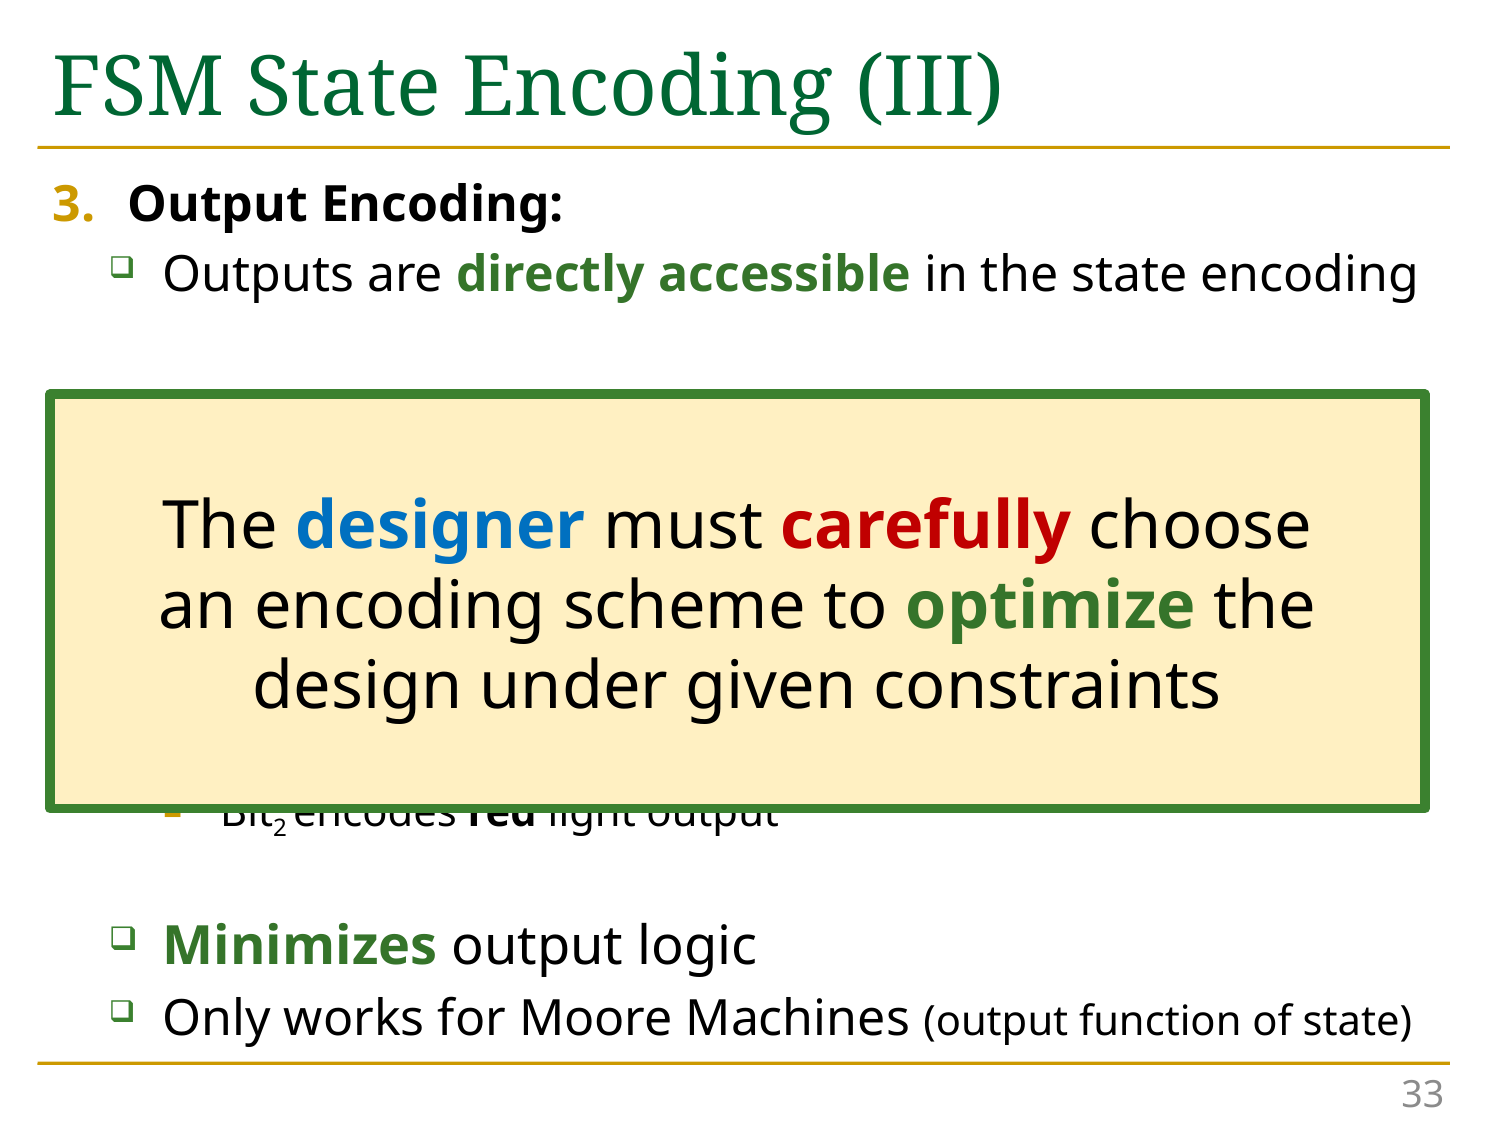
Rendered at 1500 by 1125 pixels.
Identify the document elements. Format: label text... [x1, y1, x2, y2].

list Output Encoding: Outputs are directly accessible in the state encoding For example, since we have 3 outputs (light color), encode state with 3 bits, where each bit represents a color Example states: 001, 010, 100, 110 Bit0 encodes green light output, Bit1 encodes yellow light output Bit2 encodes red light output Minimizes output logic Only works for Moore Machines (output function of state) [37, 163, 1450, 1016]
text_box The designer must carefully choose an encoding scheme to optimize the design under given constraints [50, 394, 1425, 809]
title FSM State Encoding (III) [37, 24, 1450, 163]
slide_number 33 [1121, 1066, 1460, 1125]
